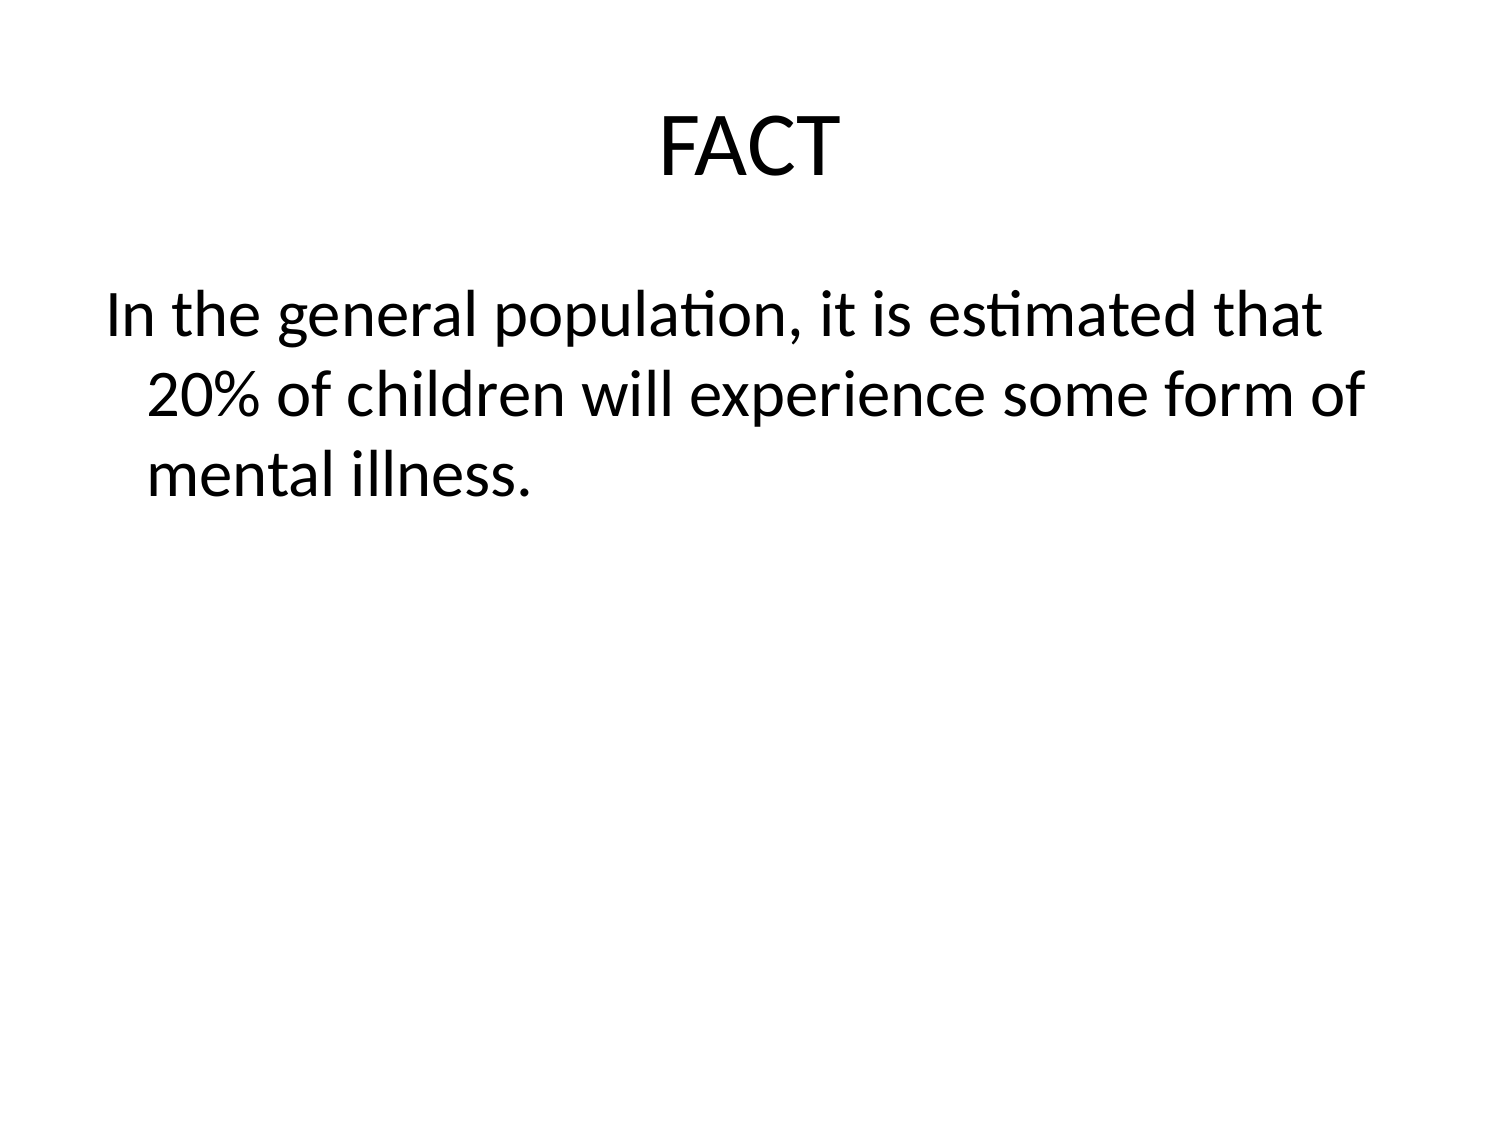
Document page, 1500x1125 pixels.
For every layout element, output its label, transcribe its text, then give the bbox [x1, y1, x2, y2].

title FACT [75, 45, 1425, 233]
list In the general population, it is estimated that 20% of children will experience some form of mental illness. [75, 262, 1425, 1005]
